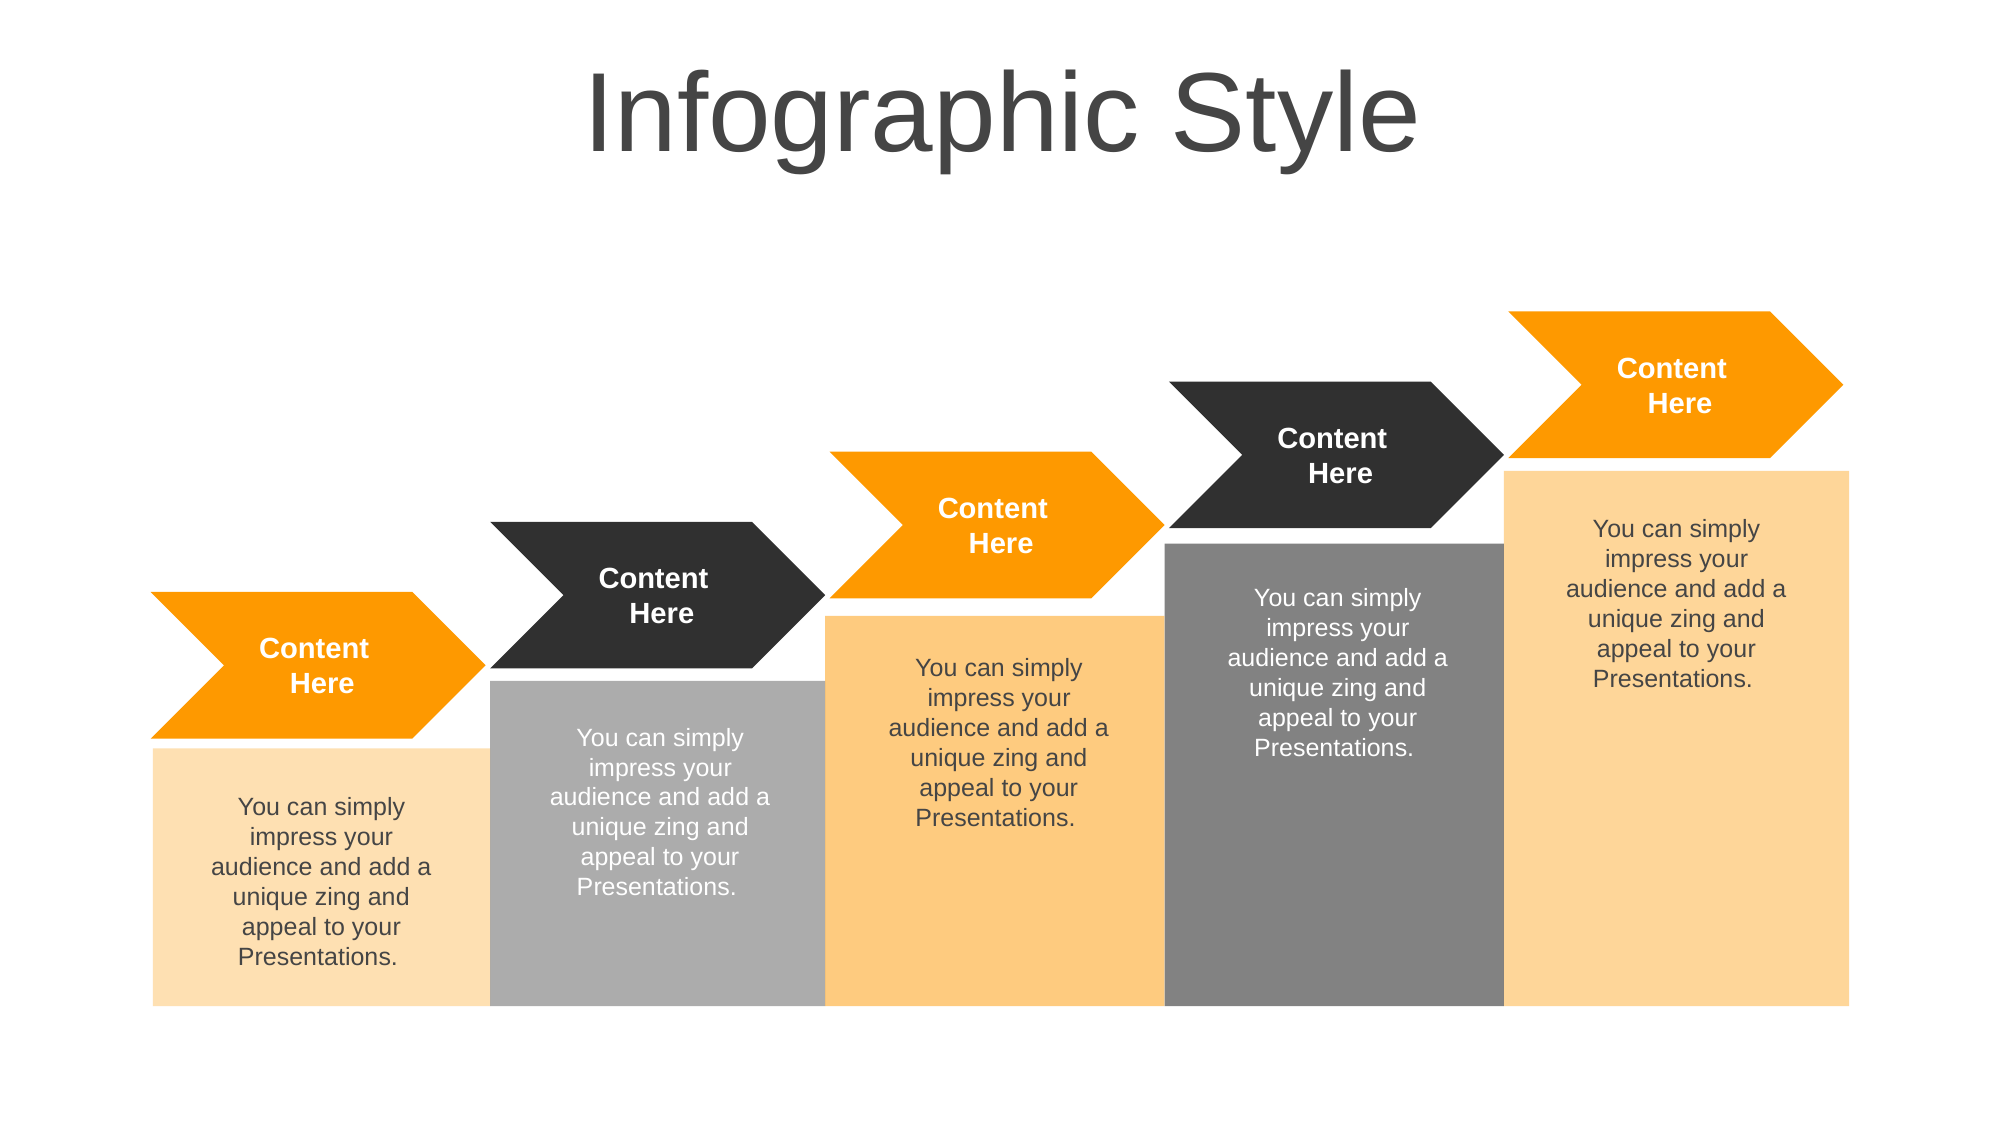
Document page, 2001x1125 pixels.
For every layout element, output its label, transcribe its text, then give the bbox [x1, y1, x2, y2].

text_box [1503, 470, 1850, 1007]
text_box [1164, 543, 1505, 1007]
text_box You can simply impress your audience and add a unique zing and appeal to your Presentations. [519, 713, 801, 909]
text_box [152, 747, 491, 1007]
text_box You can simply impress your audience and add a unique zing and appeal to your Presentations. [1197, 574, 1479, 769]
text_box Content Here [1593, 341, 1759, 427]
text_box You can simply impress your audience and add a unique zing and appeal to your Presentations. [1536, 504, 1817, 700]
text_box [827, 450, 1167, 600]
text_box [824, 615, 1165, 1007]
text_box [148, 590, 488, 740]
text_box Content Here [1254, 411, 1419, 497]
text_box Content Here [914, 482, 1080, 567]
text_box You can simply impress your audience and add a unique zing and appeal to your Presentations. [858, 644, 1140, 839]
text_box Content Here [235, 622, 401, 707]
text_box [489, 680, 826, 1007]
text_box Content Here [575, 552, 740, 637]
text_box You can simply impress your audience and add a unique zing and appeal to your Presentations. [181, 783, 462, 978]
text_box [487, 520, 827, 670]
text_box [1166, 380, 1506, 530]
list Infographic Style [53, 55, 1952, 175]
text_box [1505, 310, 1845, 460]
